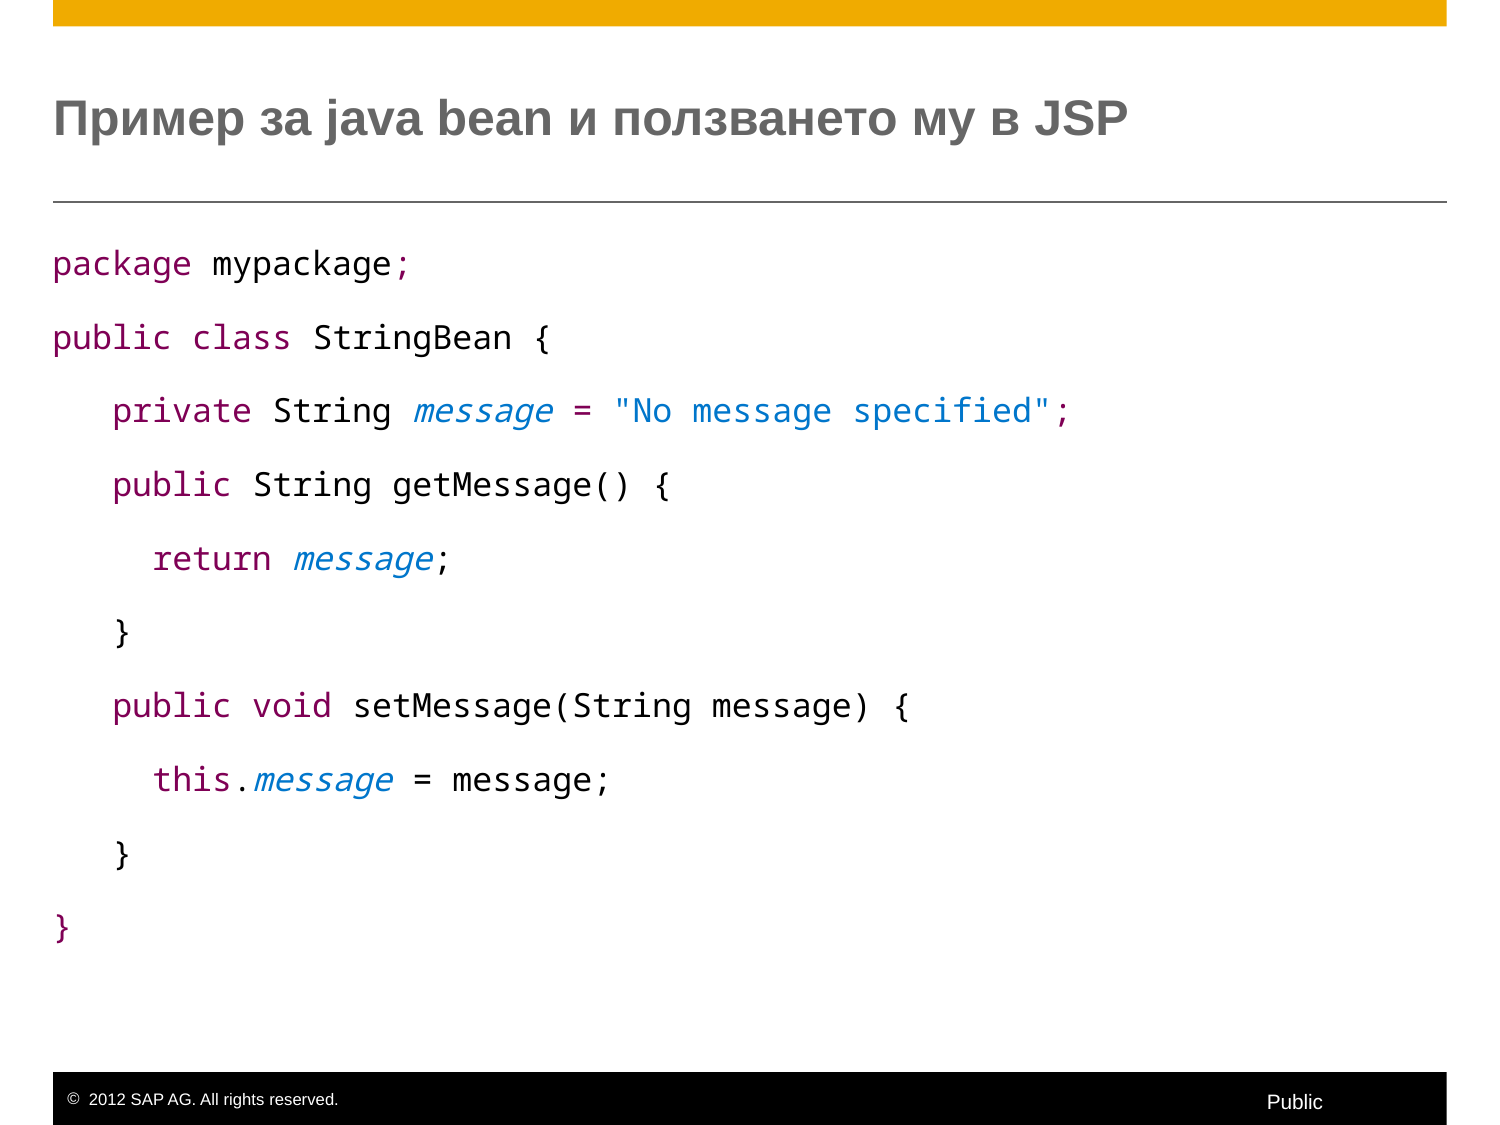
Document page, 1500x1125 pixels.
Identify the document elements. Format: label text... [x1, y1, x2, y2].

list package mypackage; public class StringBean { private String message = "No message specified"; public String getMessage() { return message; } public void setMessage(String message) { this.message = message; } } [52, 242, 1446, 963]
title Пример за java bean и ползването му в JSP [53, 53, 1447, 178]
